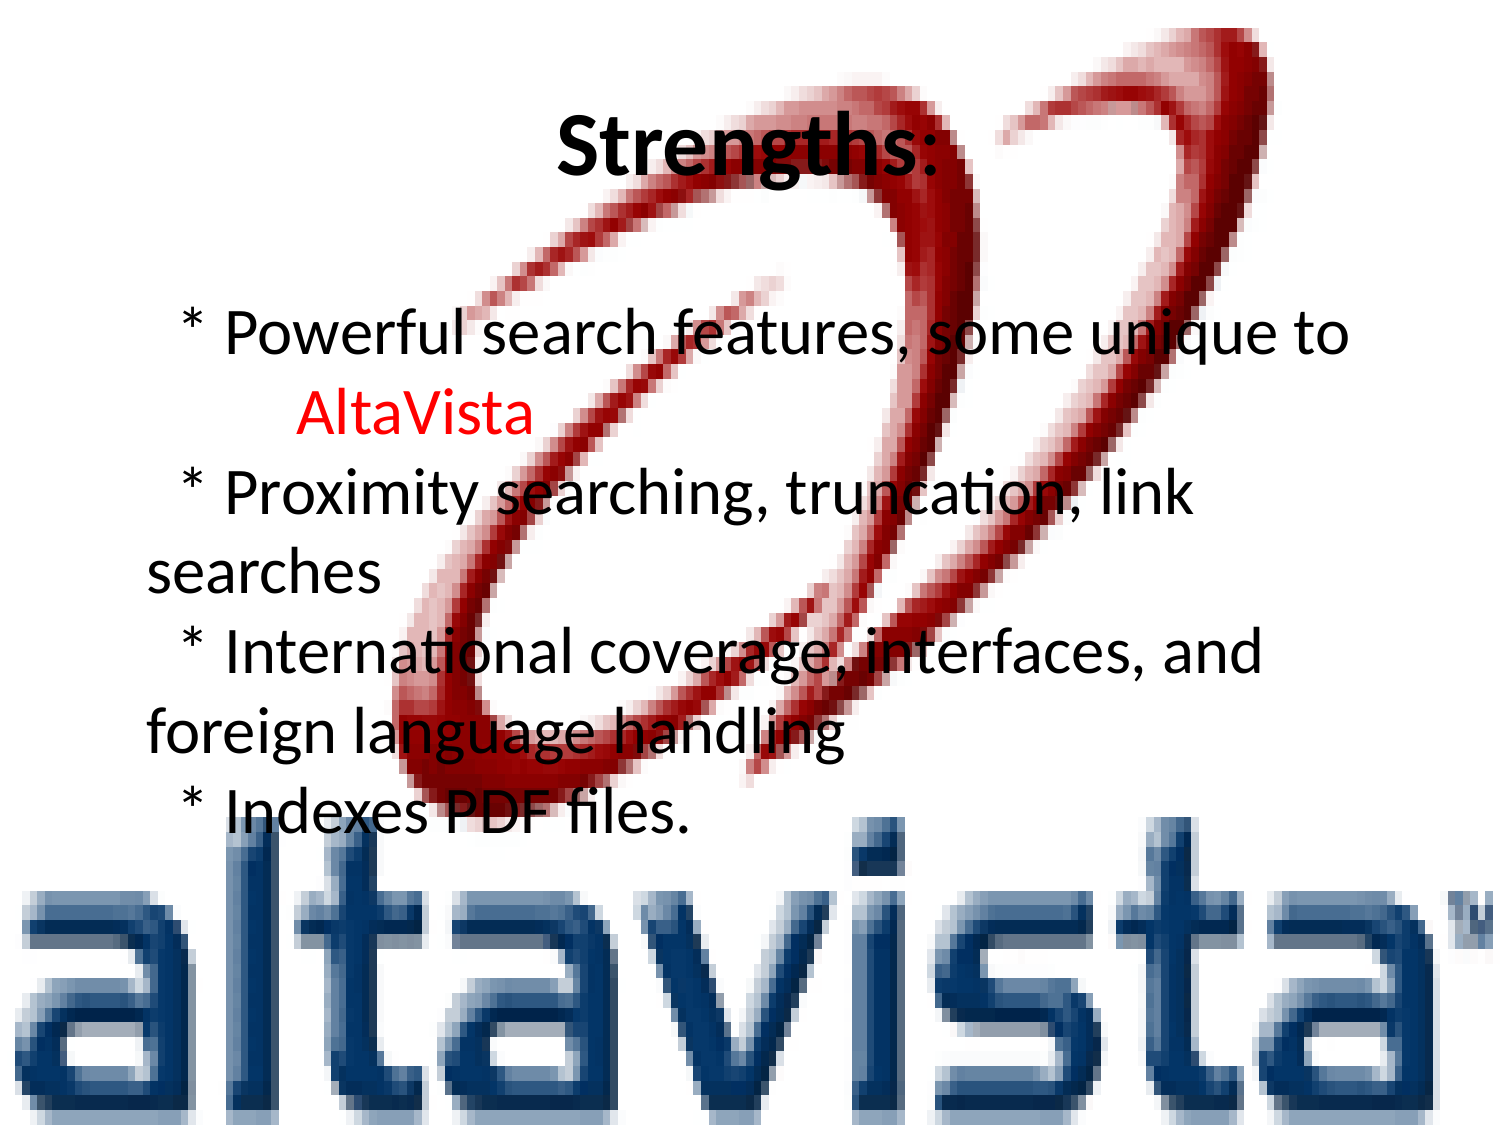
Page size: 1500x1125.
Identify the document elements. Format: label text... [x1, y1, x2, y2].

list * Powerful search features, some unique to AltaVista * Proximity searching, truncation, link searches * International coverage, interfaces, and foreign language handling * Indexes PDF files. [75, 200, 1425, 1005]
title Strengths: [75, 45, 1425, 200]
picture [0, 0, 1500, 1125]
